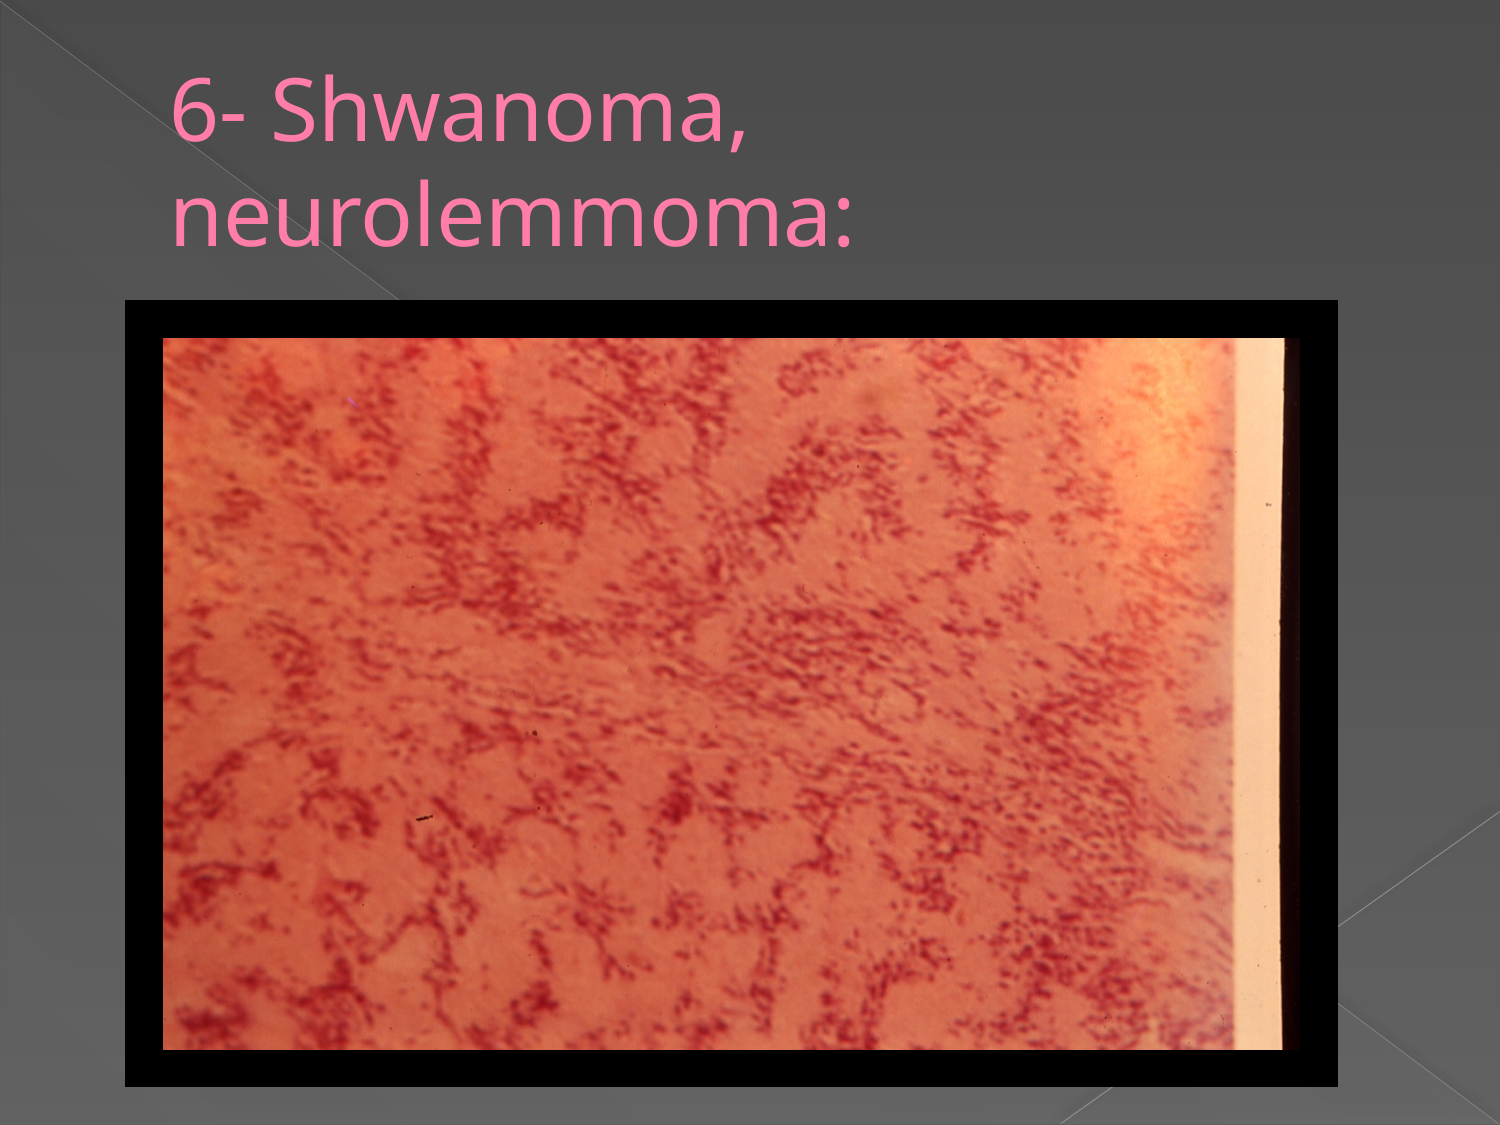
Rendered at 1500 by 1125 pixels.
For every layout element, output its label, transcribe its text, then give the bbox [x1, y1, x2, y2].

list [162, 337, 1301, 1051]
title 6- Shwanoma, neurolemmoma: [75, 43, 1425, 274]
